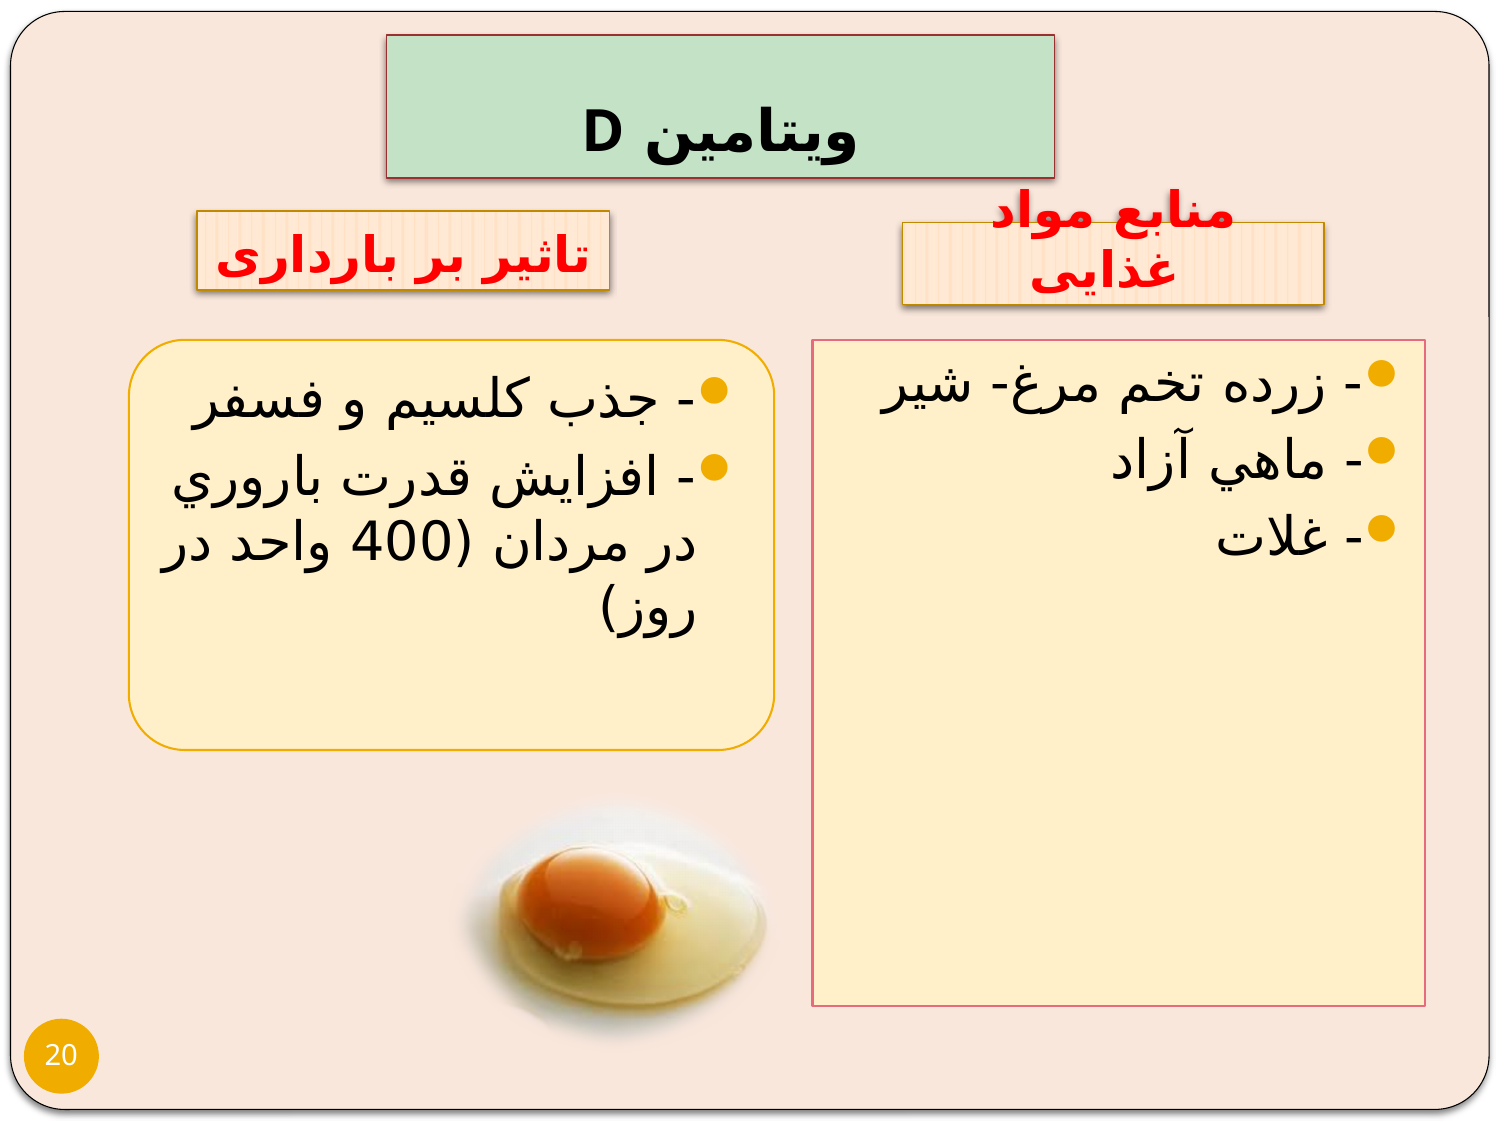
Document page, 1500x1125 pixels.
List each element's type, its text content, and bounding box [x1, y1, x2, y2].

text_box - جذب كلسيم و فسفر - افزايش قدرت باروري در مردان (400 واحد در روز) [127, 338, 776, 752]
list تاثیر بر بارداری [196, 210, 610, 291]
title ويتامين D [386, 34, 1055, 179]
list منابع مواد غذایی [902, 222, 1325, 305]
slide_number 20 [23, 1018, 99, 1094]
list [445, 784, 786, 1055]
list - زرده تخم مرغ- شير - ماهي آزاد - غلات [811, 339, 1426, 1007]
